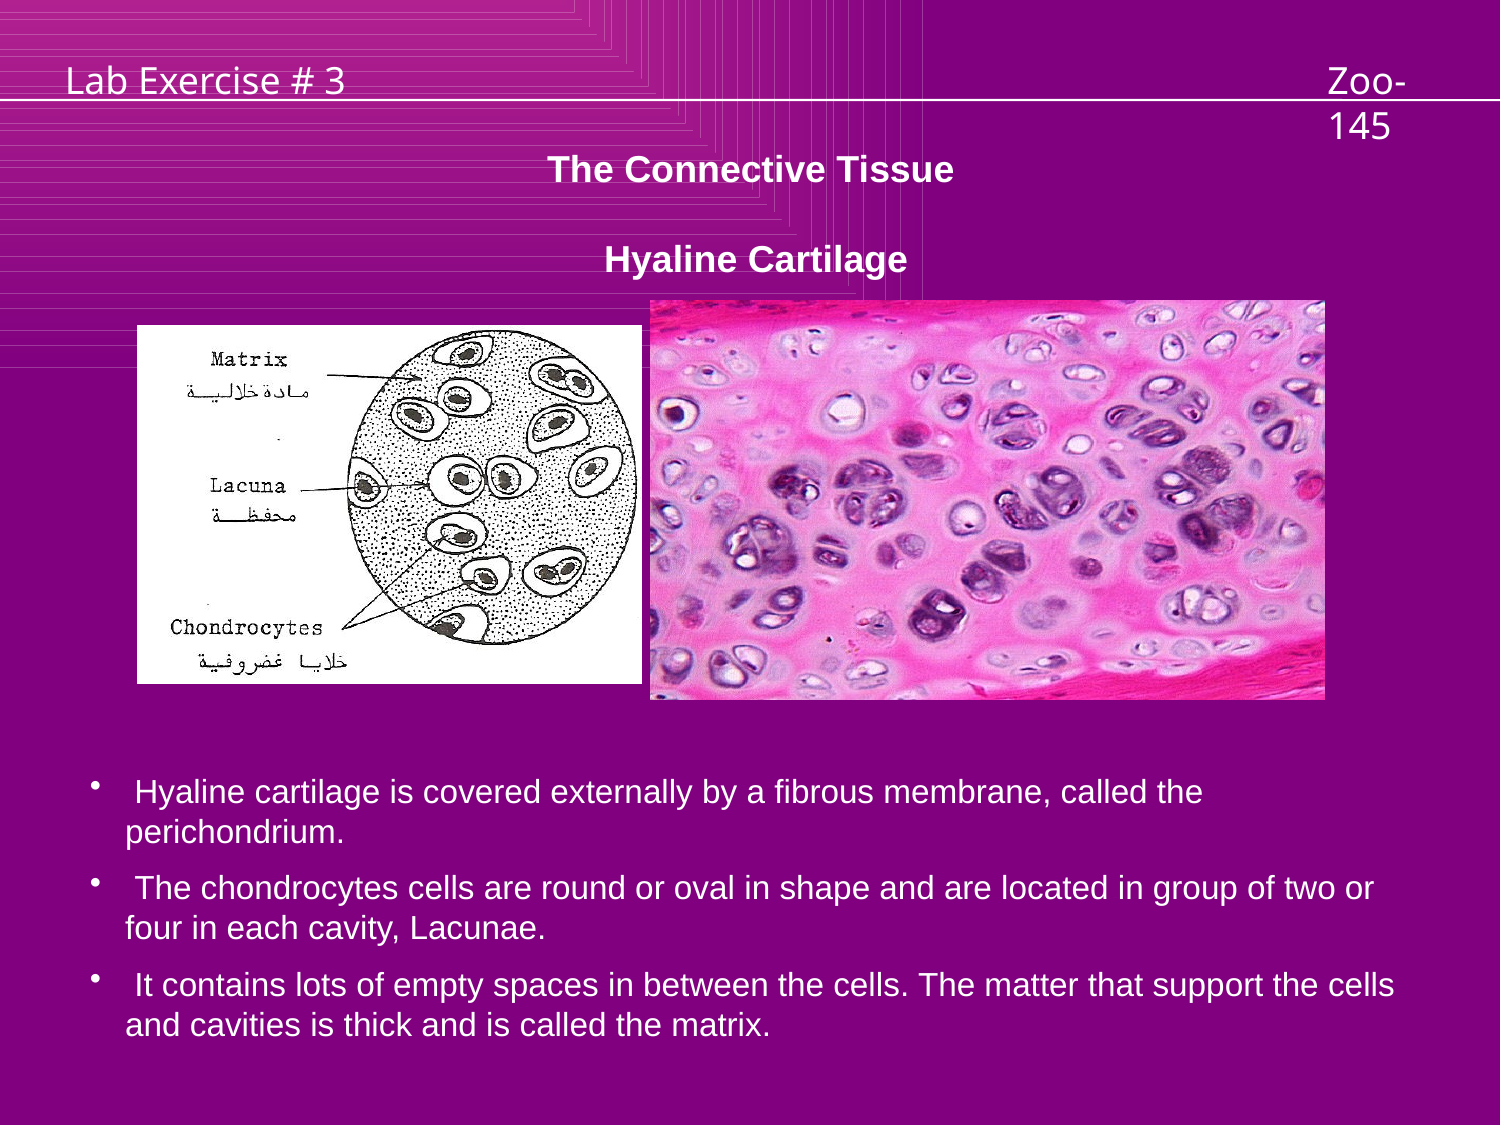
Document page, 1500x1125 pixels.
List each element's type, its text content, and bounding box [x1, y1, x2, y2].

text_box The Connective Tissue Hyaline Cartilage [499, 137, 1013, 288]
picture [649, 300, 1326, 701]
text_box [137, 325, 643, 685]
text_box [0, 49, 1500, 111]
text_box Hyaline cartilage is covered externally by a fibrous membrane, called the perichondrium. The chondrocytes cells are round or oval in shape and are located in group of two or four in each cavity, Lacunae. It contains lots of empty spaces in between the cells. The matter that support the cells and cavities is thick and is called the matrix. [74, 762, 1425, 1051]
